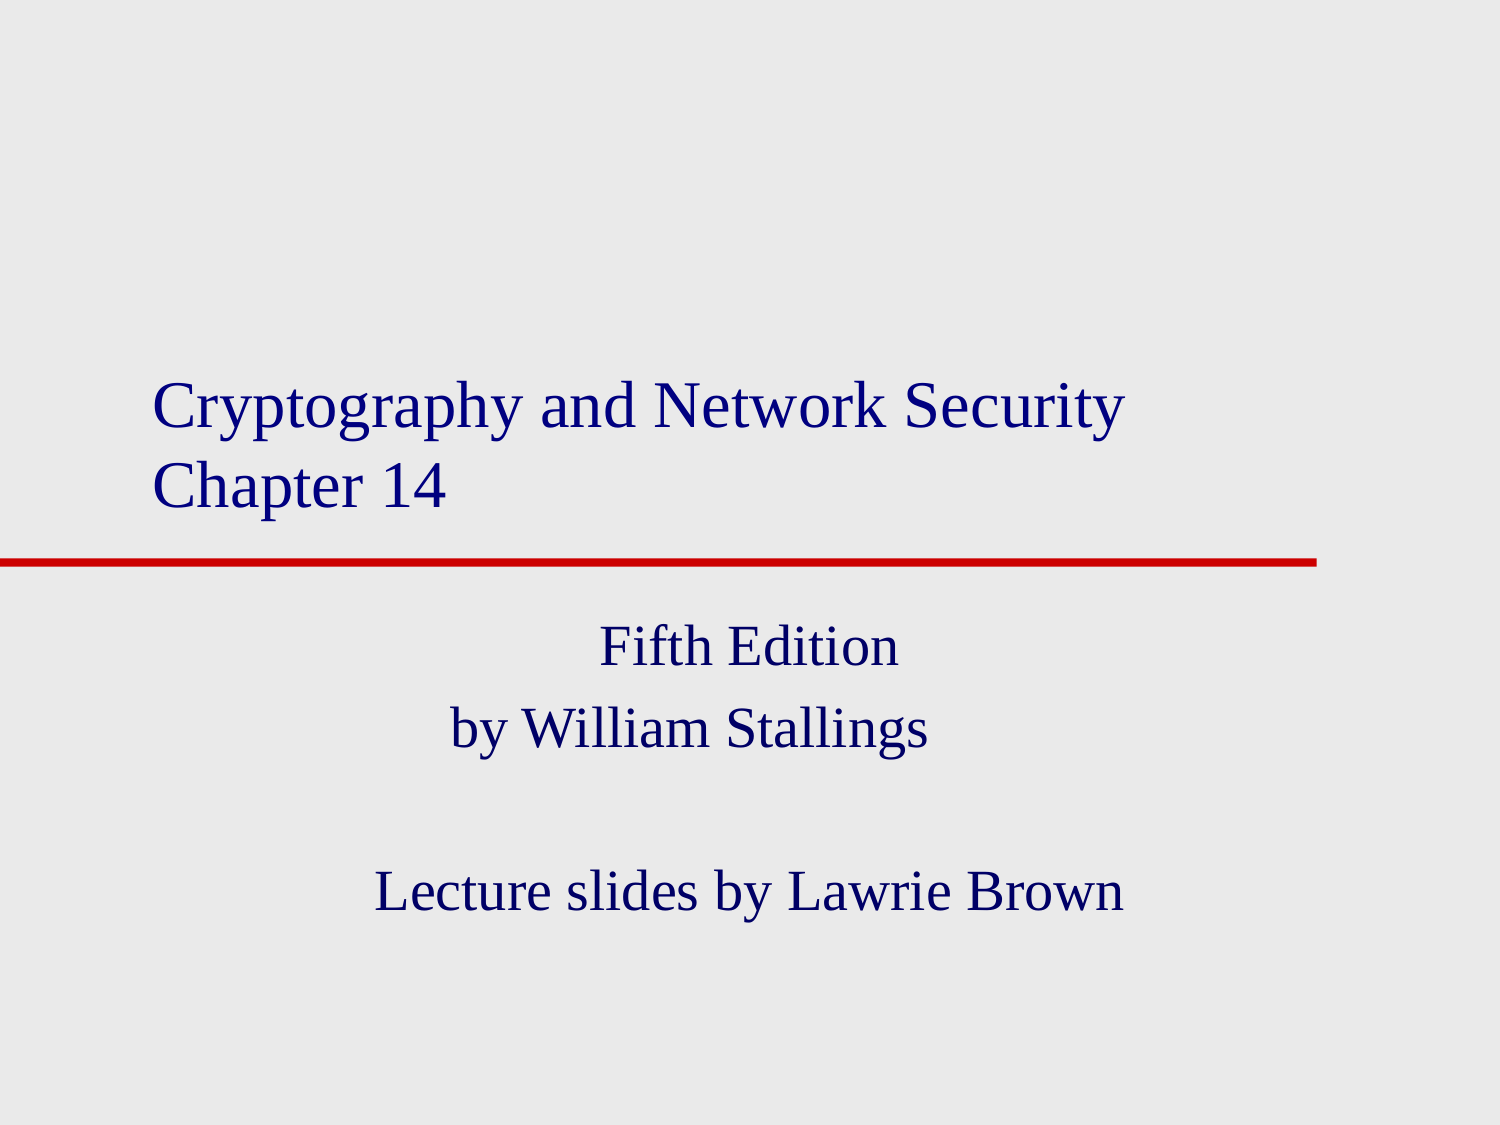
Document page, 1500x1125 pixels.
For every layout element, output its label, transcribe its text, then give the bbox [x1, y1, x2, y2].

title Cryptography and Network Security Chapter 14 [137, 74, 1426, 529]
subtitle Fifth Edition by William Stallings Lecture slides by Lawrie Brown [224, 599, 1276, 1039]
